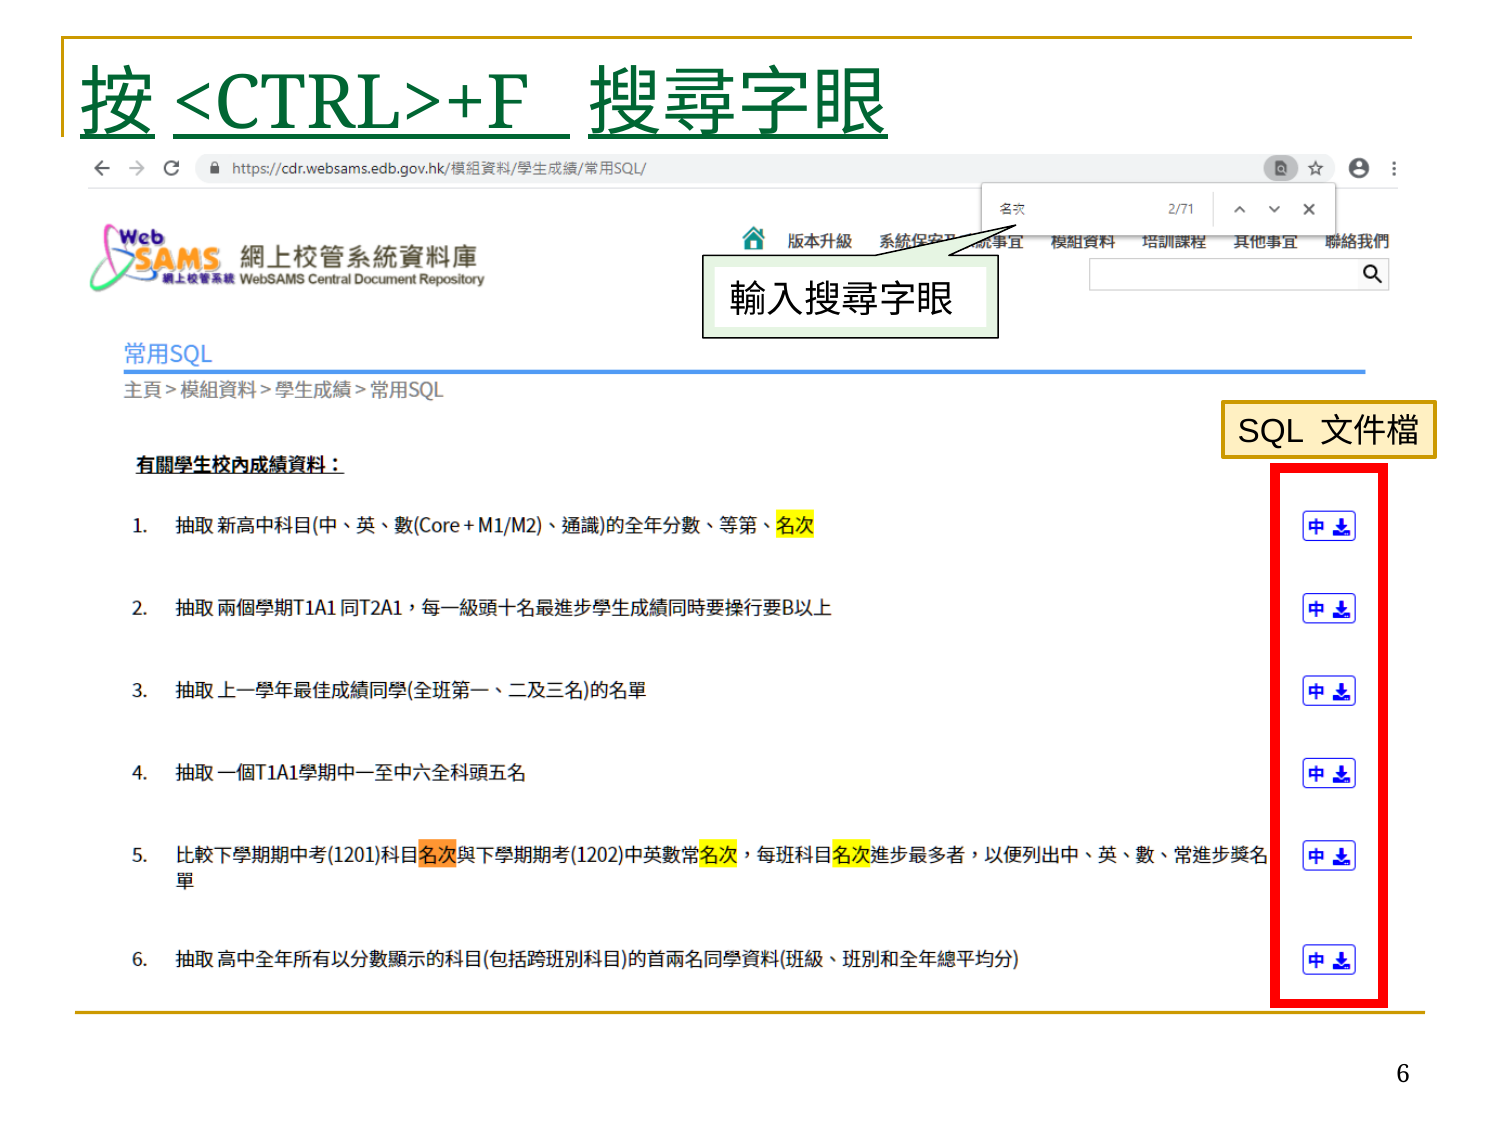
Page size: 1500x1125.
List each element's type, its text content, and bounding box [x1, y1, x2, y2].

picture [88, 154, 1398, 1004]
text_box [702, 255, 999, 339]
slide_number 6 [1074, 1024, 1425, 1100]
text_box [1222, 401, 1436, 1004]
title 按<CTRL>+F 搜尋字眼 [64, 45, 1483, 155]
